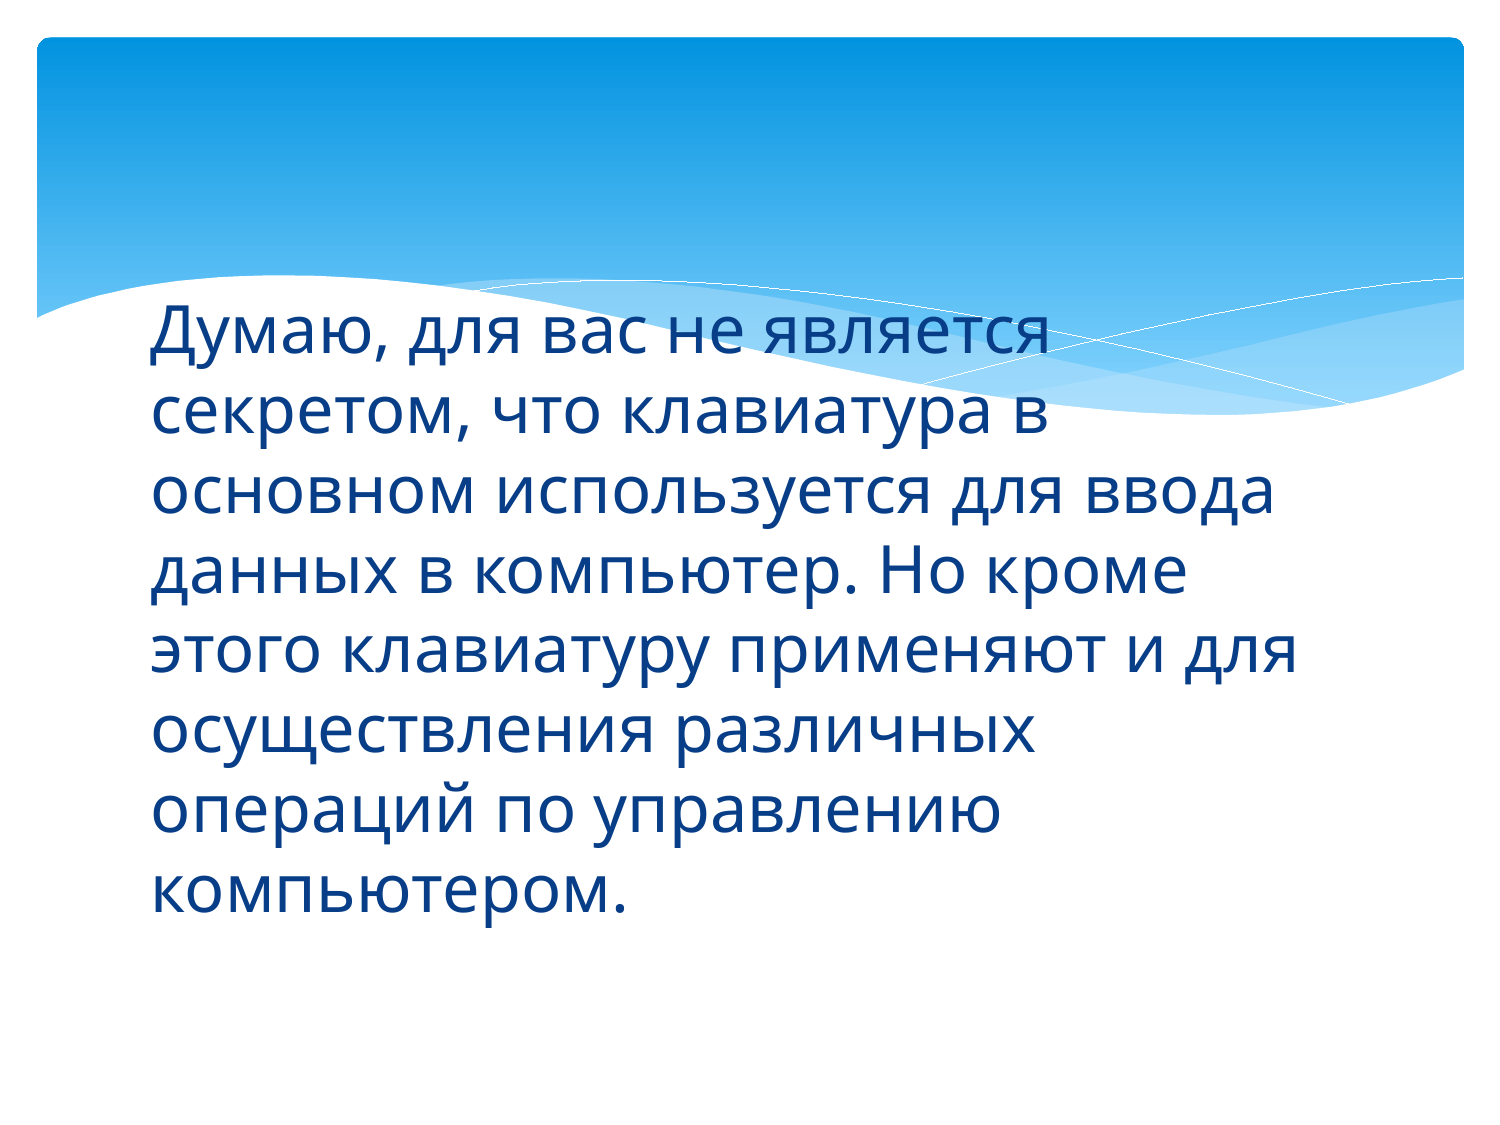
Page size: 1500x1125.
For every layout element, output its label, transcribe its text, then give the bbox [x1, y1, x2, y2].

list Думаю, для вас не является секретом, что клавиатура в основном используется для ввода данных в компьютер. Но кроме этого клавиатуру применяют и для осуществления различных операций по управлению компьютером. [135, 278, 1359, 1005]
